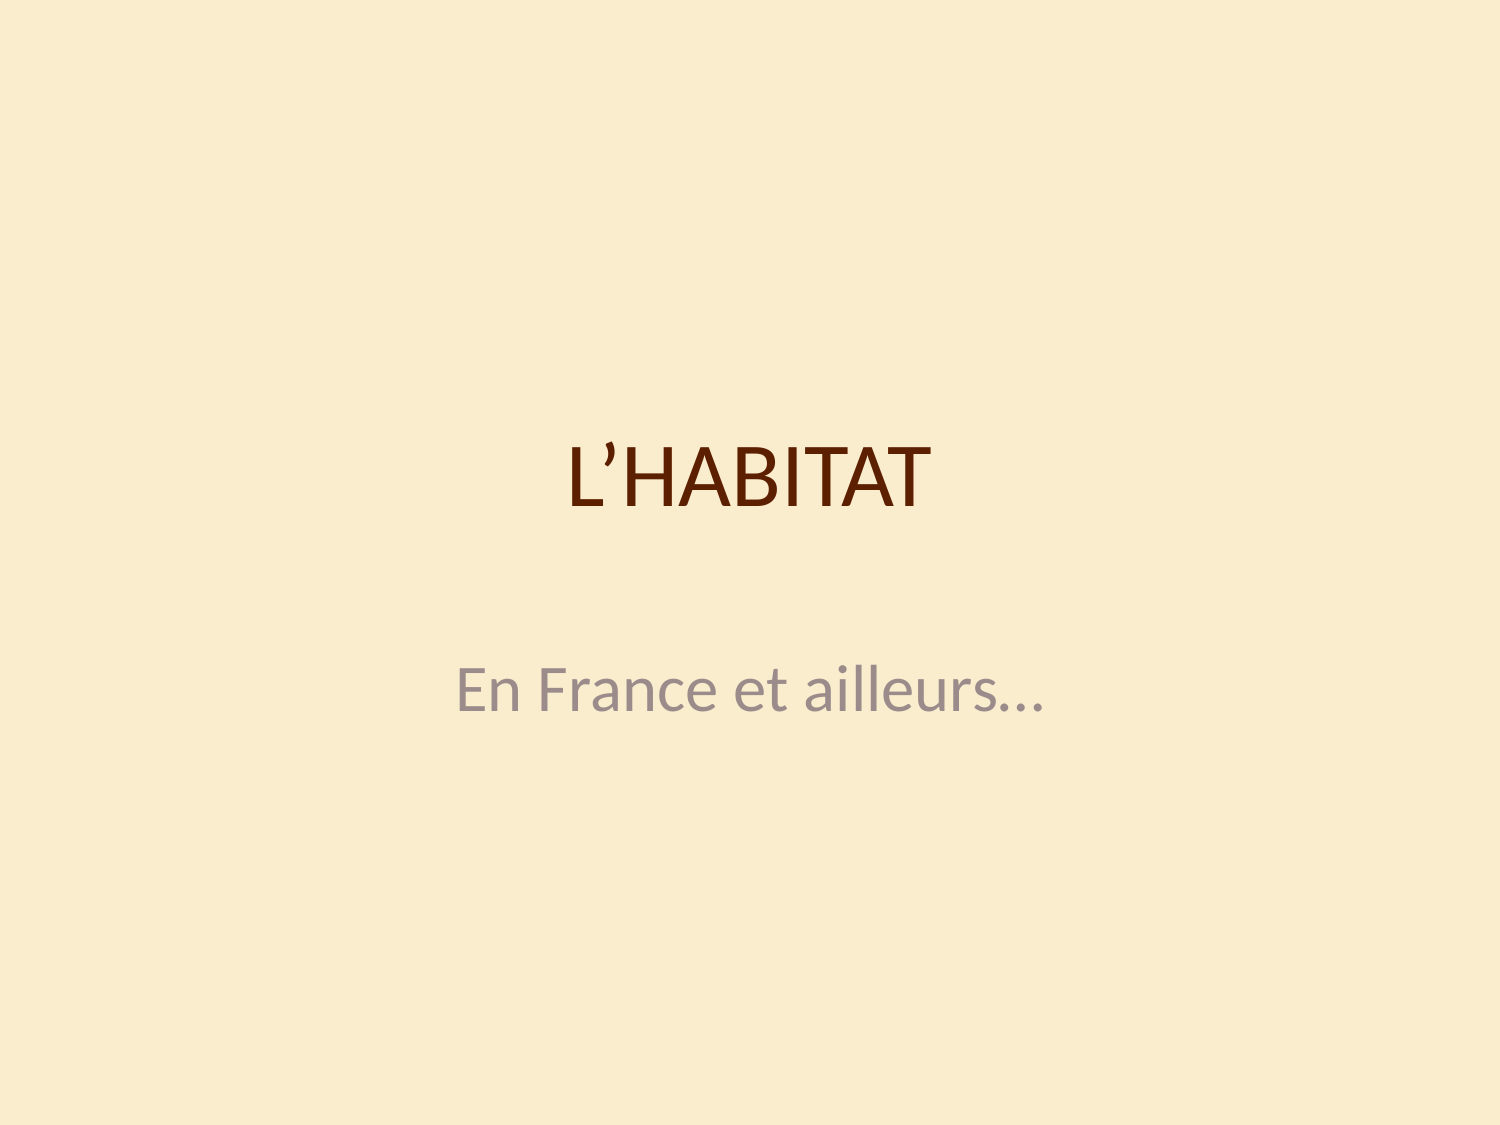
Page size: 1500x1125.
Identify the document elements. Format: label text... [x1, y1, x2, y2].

subtitle En France et ailleurs… [225, 637, 1275, 925]
title L’HABITAT [112, 349, 1388, 591]
